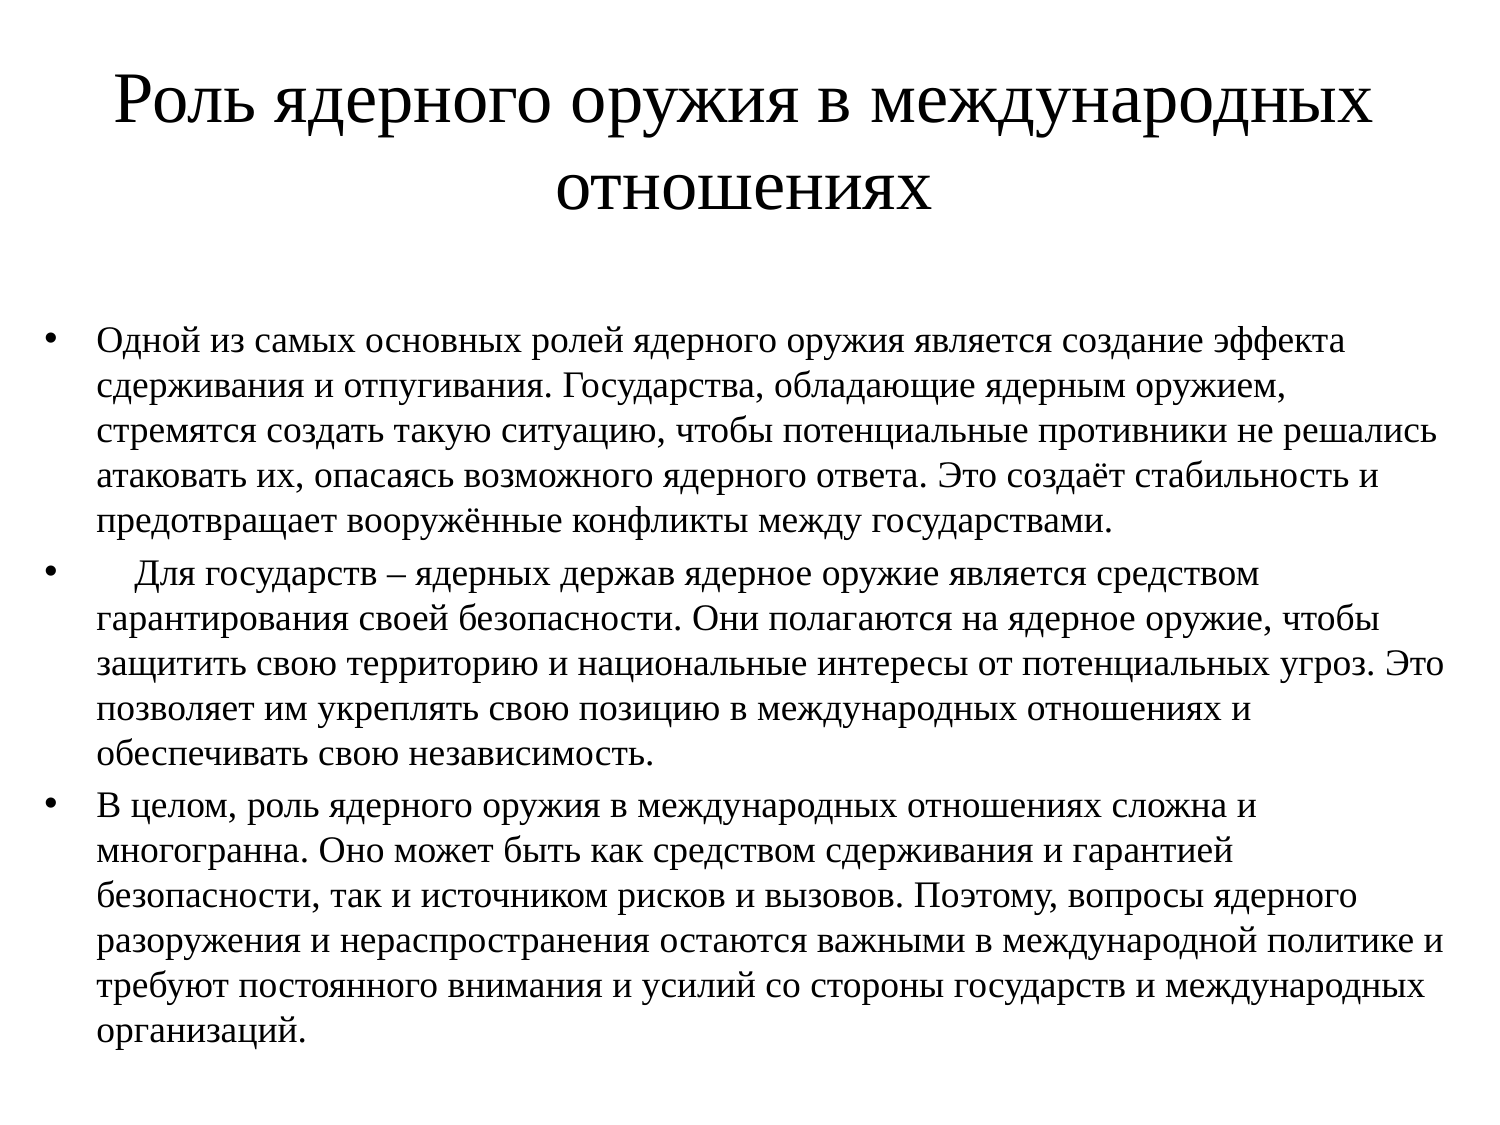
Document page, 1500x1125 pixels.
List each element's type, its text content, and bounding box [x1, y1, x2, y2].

list Одной из самых основных ролей ядерного оружия является создание эффекта сдерживания и отпугивания. Государства, обладающие ядерным оружием, стремятся создать такую ситуацию, чтобы потенциальные противники не решались атаковать их, опасаясь возможного ядерного ответа. Это создаёт стабильность и предотвращает вооружённые конфликты между государствами. Для государств – ядерных держав ядерное оружие является средством гарантирования своей безопасности. Они полагаются на ядерное оружие, чтобы защитить свою территорию и национальные интересы от потенциальных угроз. Это позволяет им укреплять свою позицию в международных отношениях и обеспечивать свою независимость. В целом, роль ядерного оружия в международных отношениях сложна и многогранна. Оно может быть как средством сдерживания и гарантией безопасности, так и источником рисков и вызовов. Поэтому, вопросы ядерного разоружения и нераспространения остаются важными в международной политике и требуют постоянного внимания и усилий со стороны государств и международных организаций. [29, 255, 1471, 1083]
title Роль ядерного оружия в международных отношениях [88, 42, 1400, 232]
text_box [88, 668, 1447, 774]
